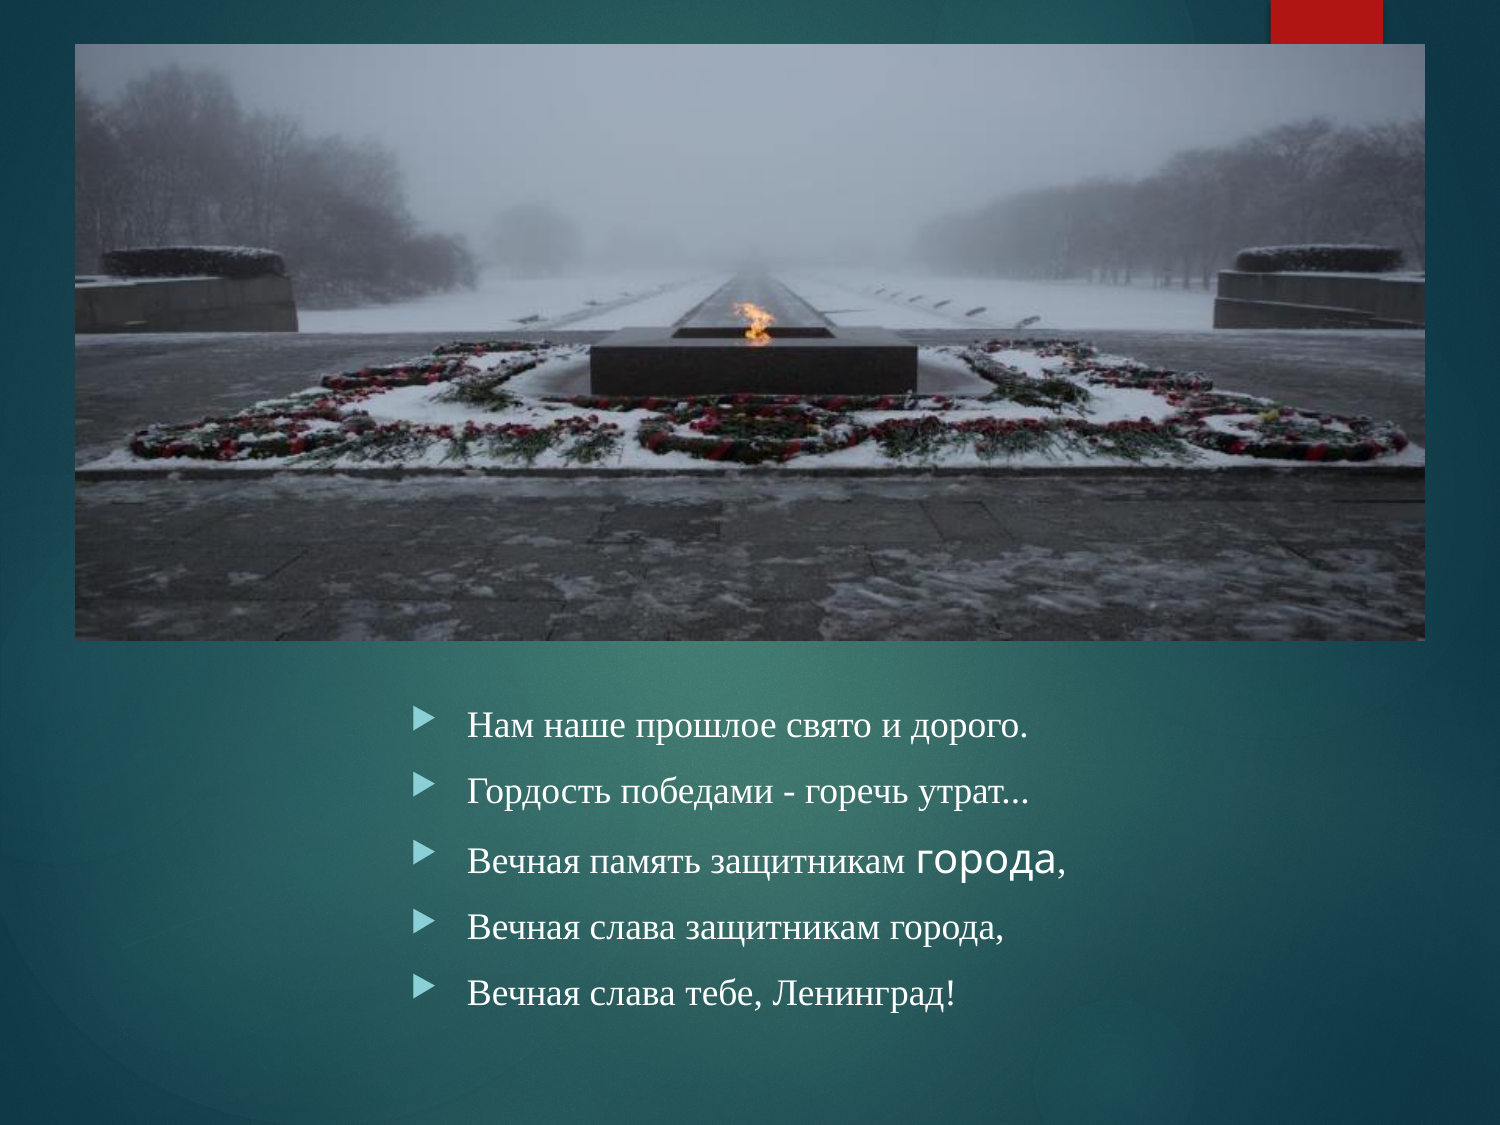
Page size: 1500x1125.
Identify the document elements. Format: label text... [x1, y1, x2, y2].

picture [74, 44, 1426, 641]
list Нам наше прошлое свято и дорого. Гордость победами - горечь утрат... Вечная память защитникам города, Вечная слава защитникам города, Вечная слава тебе, Ленинград! [395, 692, 1093, 1125]
